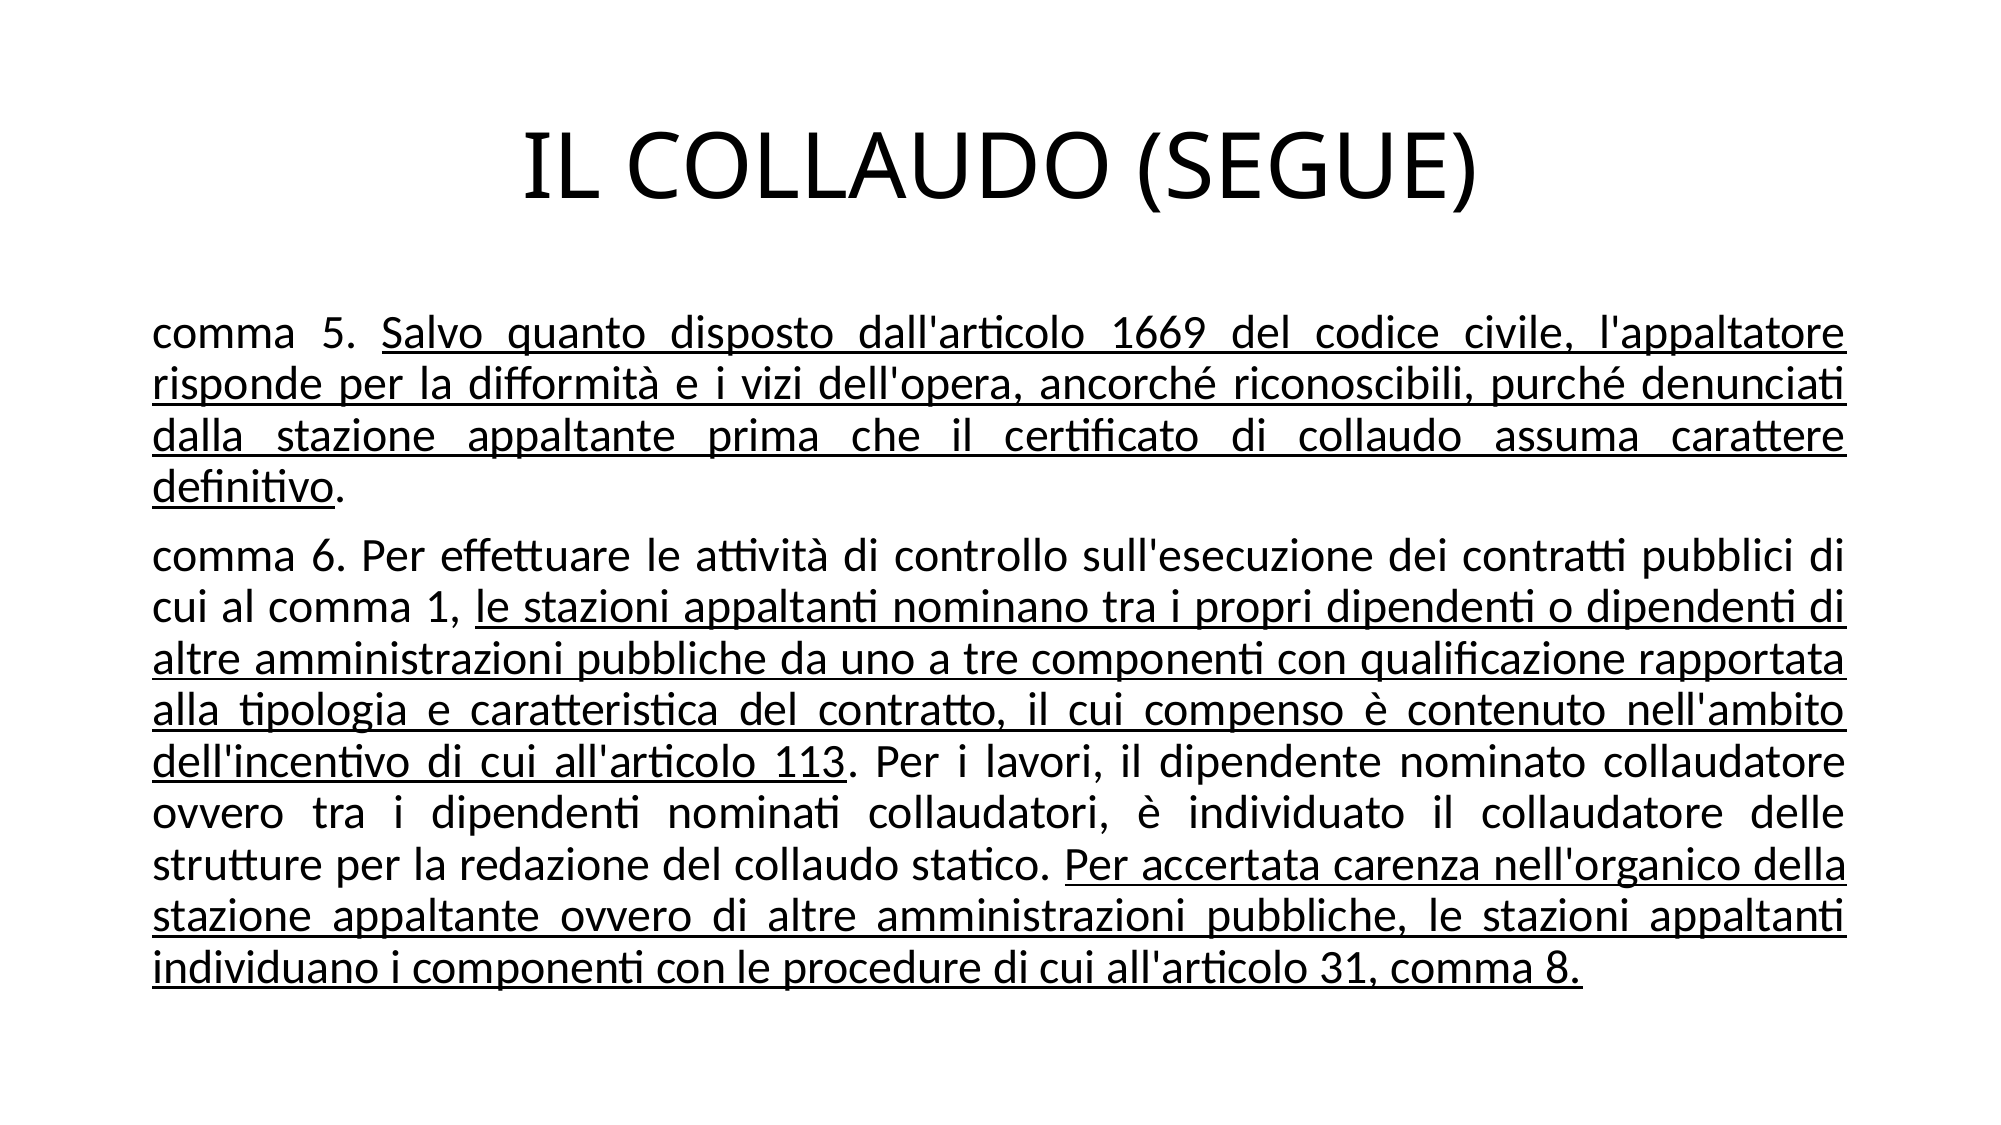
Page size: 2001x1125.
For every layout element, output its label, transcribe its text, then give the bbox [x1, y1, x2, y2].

list comma 5. Salvo quanto disposto dall'articolo 1669 del codice civile, l'appaltatore risponde per la difformità e i vizi dell'opera, ancorché riconoscibili, purché denunciati dalla stazione appaltante prima che il certificato di collaudo assuma carattere definitivo. comma 6. Per effettuare le attività di controllo sull'esecuzione dei contratti pubblici di cui al comma 1, le stazioni appaltanti nominano tra i propri dipendenti o dipendenti di altre amministrazioni pubbliche da uno a tre componenti con qualificazione rapportata alla tipologia e caratteristica del contratto, il cui compenso è contenuto nell'ambito dell'incentivo di cui all'articolo 113. Per i lavori, il dipendente nominato collaudatore ovvero tra i dipendenti nominati collaudatori, è individuato il collaudatore delle strutture per la redazione del collaudo statico. Per accertata carenza nell'organico della stazione appaltante ovvero di altre amministrazioni pubbliche, le stazioni appaltanti individuano i componenti con le procedure di cui all'articolo 31, comma 8. [137, 299, 1863, 1014]
title IL COLLAUDO (SEGUE) [137, 59, 1863, 278]
